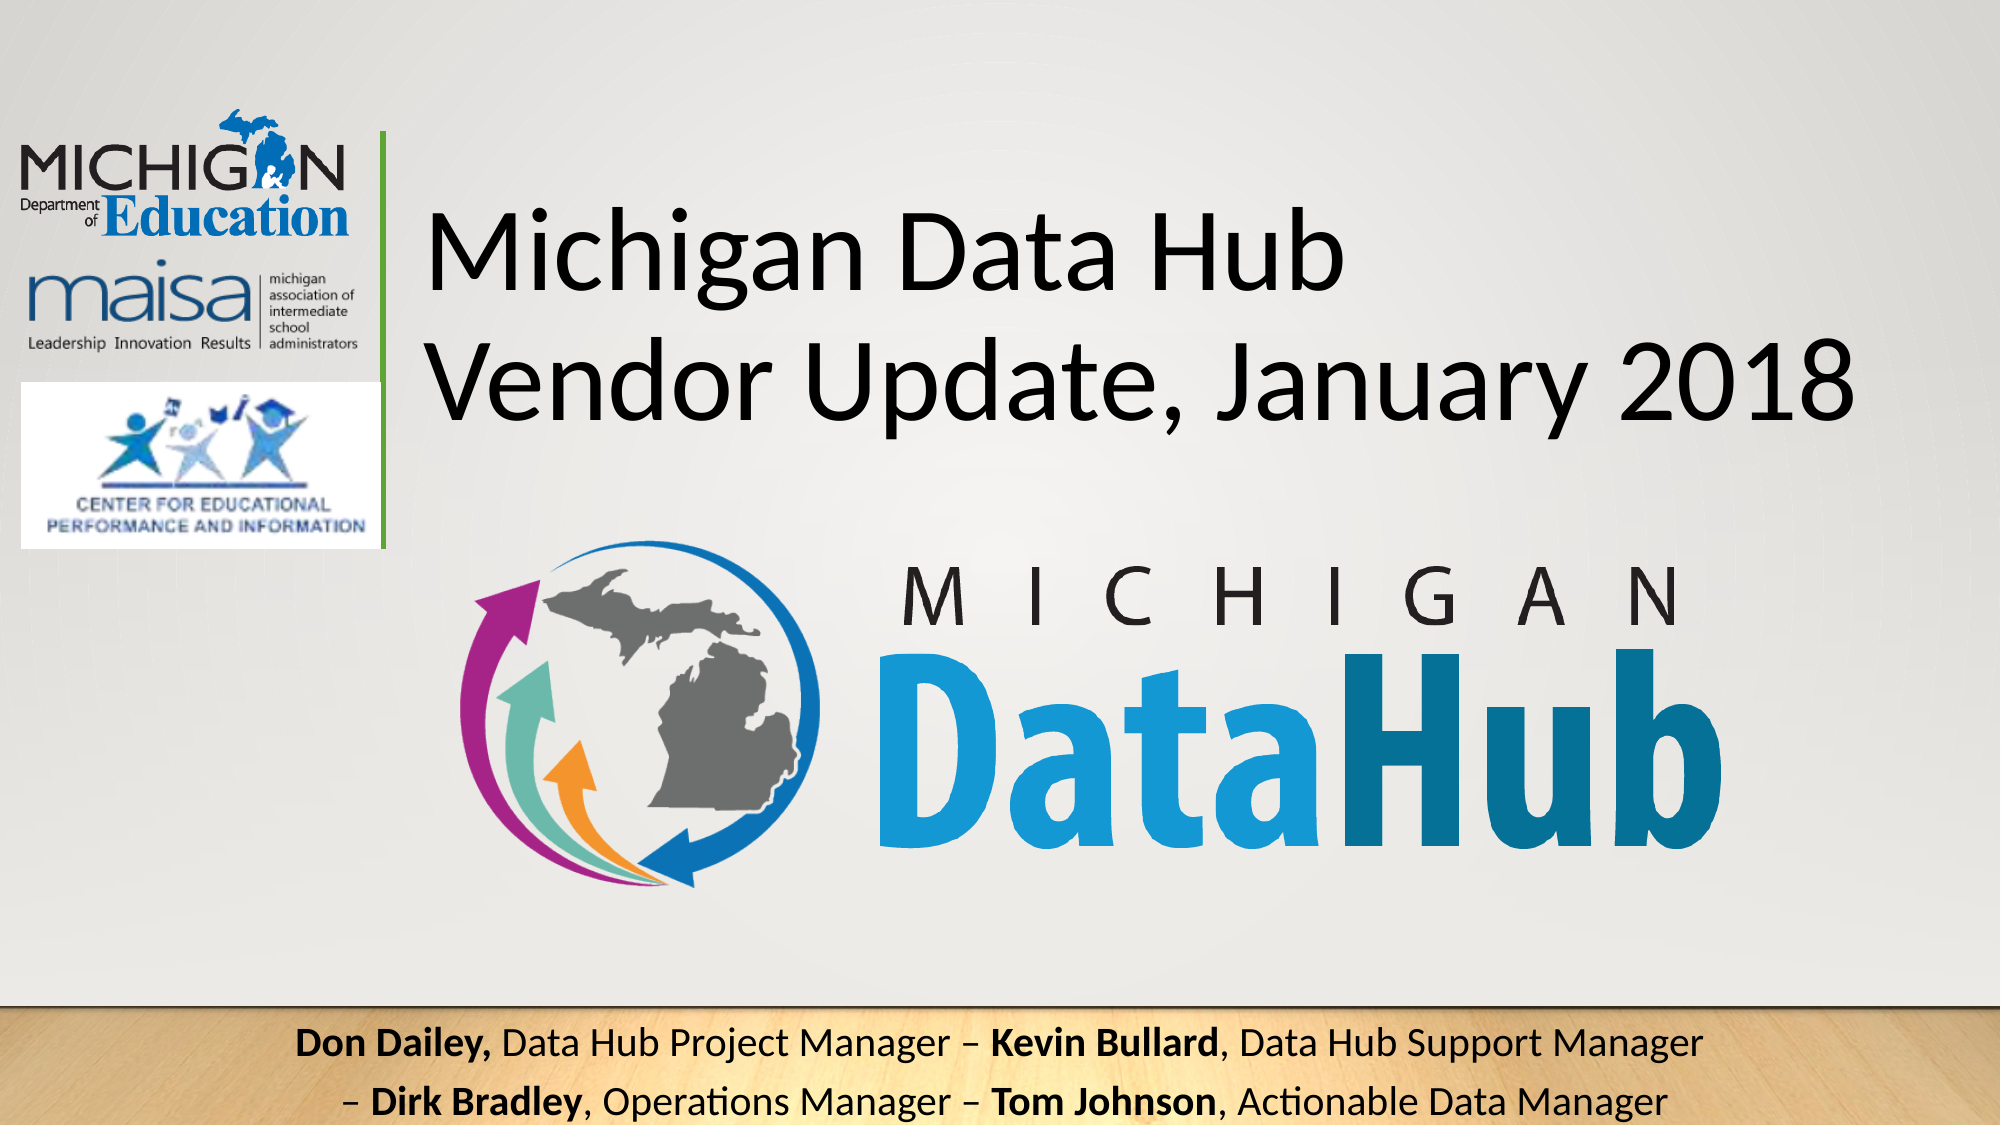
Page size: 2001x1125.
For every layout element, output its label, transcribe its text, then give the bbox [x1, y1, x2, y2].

title Michigan Data Hub Vendor Update, January 2018 [408, 172, 1938, 590]
picture [21, 109, 381, 549]
picture [459, 495, 1738, 933]
text_box Don Dailey, Data Hub Project Manager – Kevin Bullard, Data Hub Support Manager – Dirk Bradley, Operations Manager – Tom Johnson, Actionable Data Manager [0, 1007, 2000, 1125]
